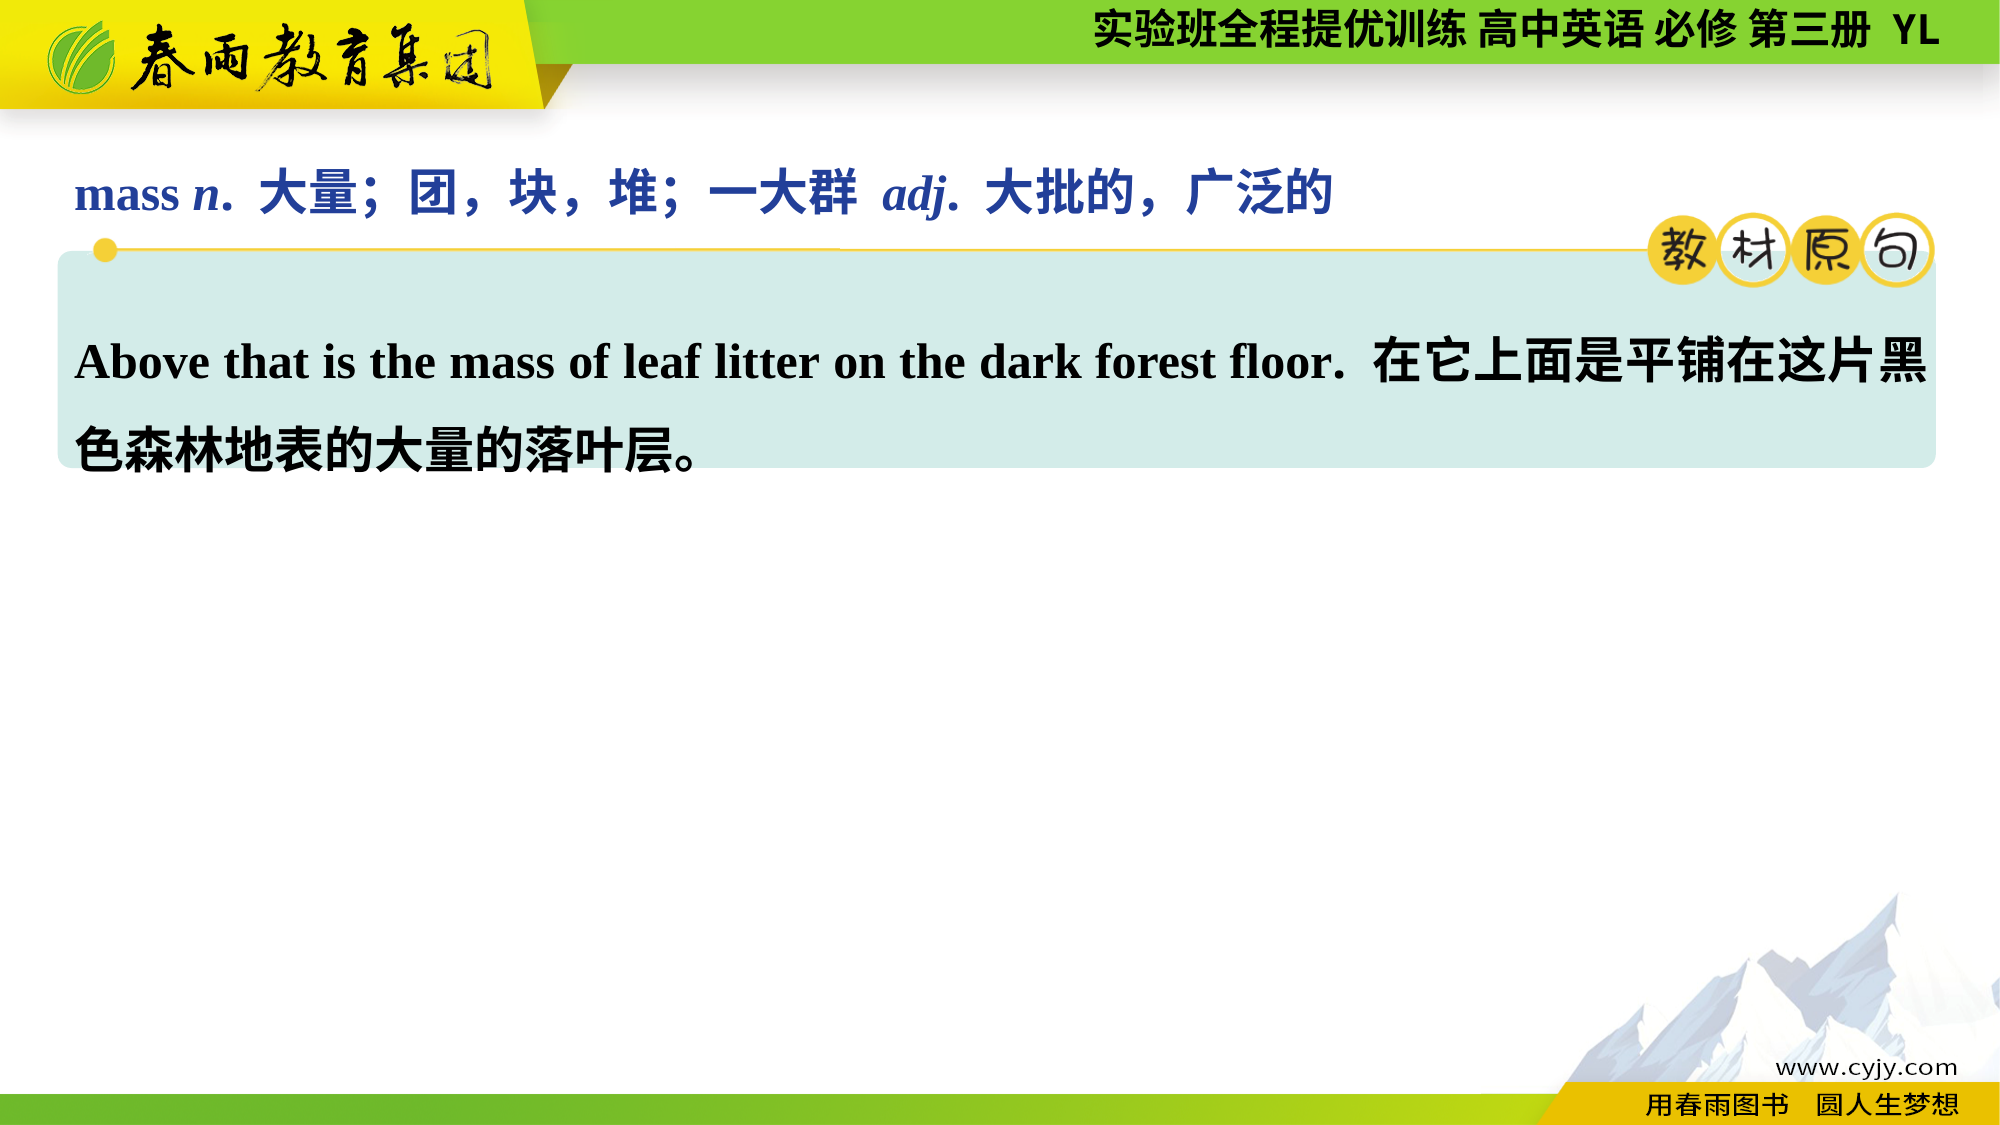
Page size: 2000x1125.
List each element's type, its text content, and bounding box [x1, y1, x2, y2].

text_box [87, 203, 1937, 290]
list mass n. 大量；团，块，堆；一大群 adj. 大批的，广泛的 Above that is the mass of leaf litter on the dark forest floor. 在它上面是平铺在这片黑色森林地表的大量的落叶层。 [59, 122, 1944, 490]
picture [0, 0, 2000, 1125]
